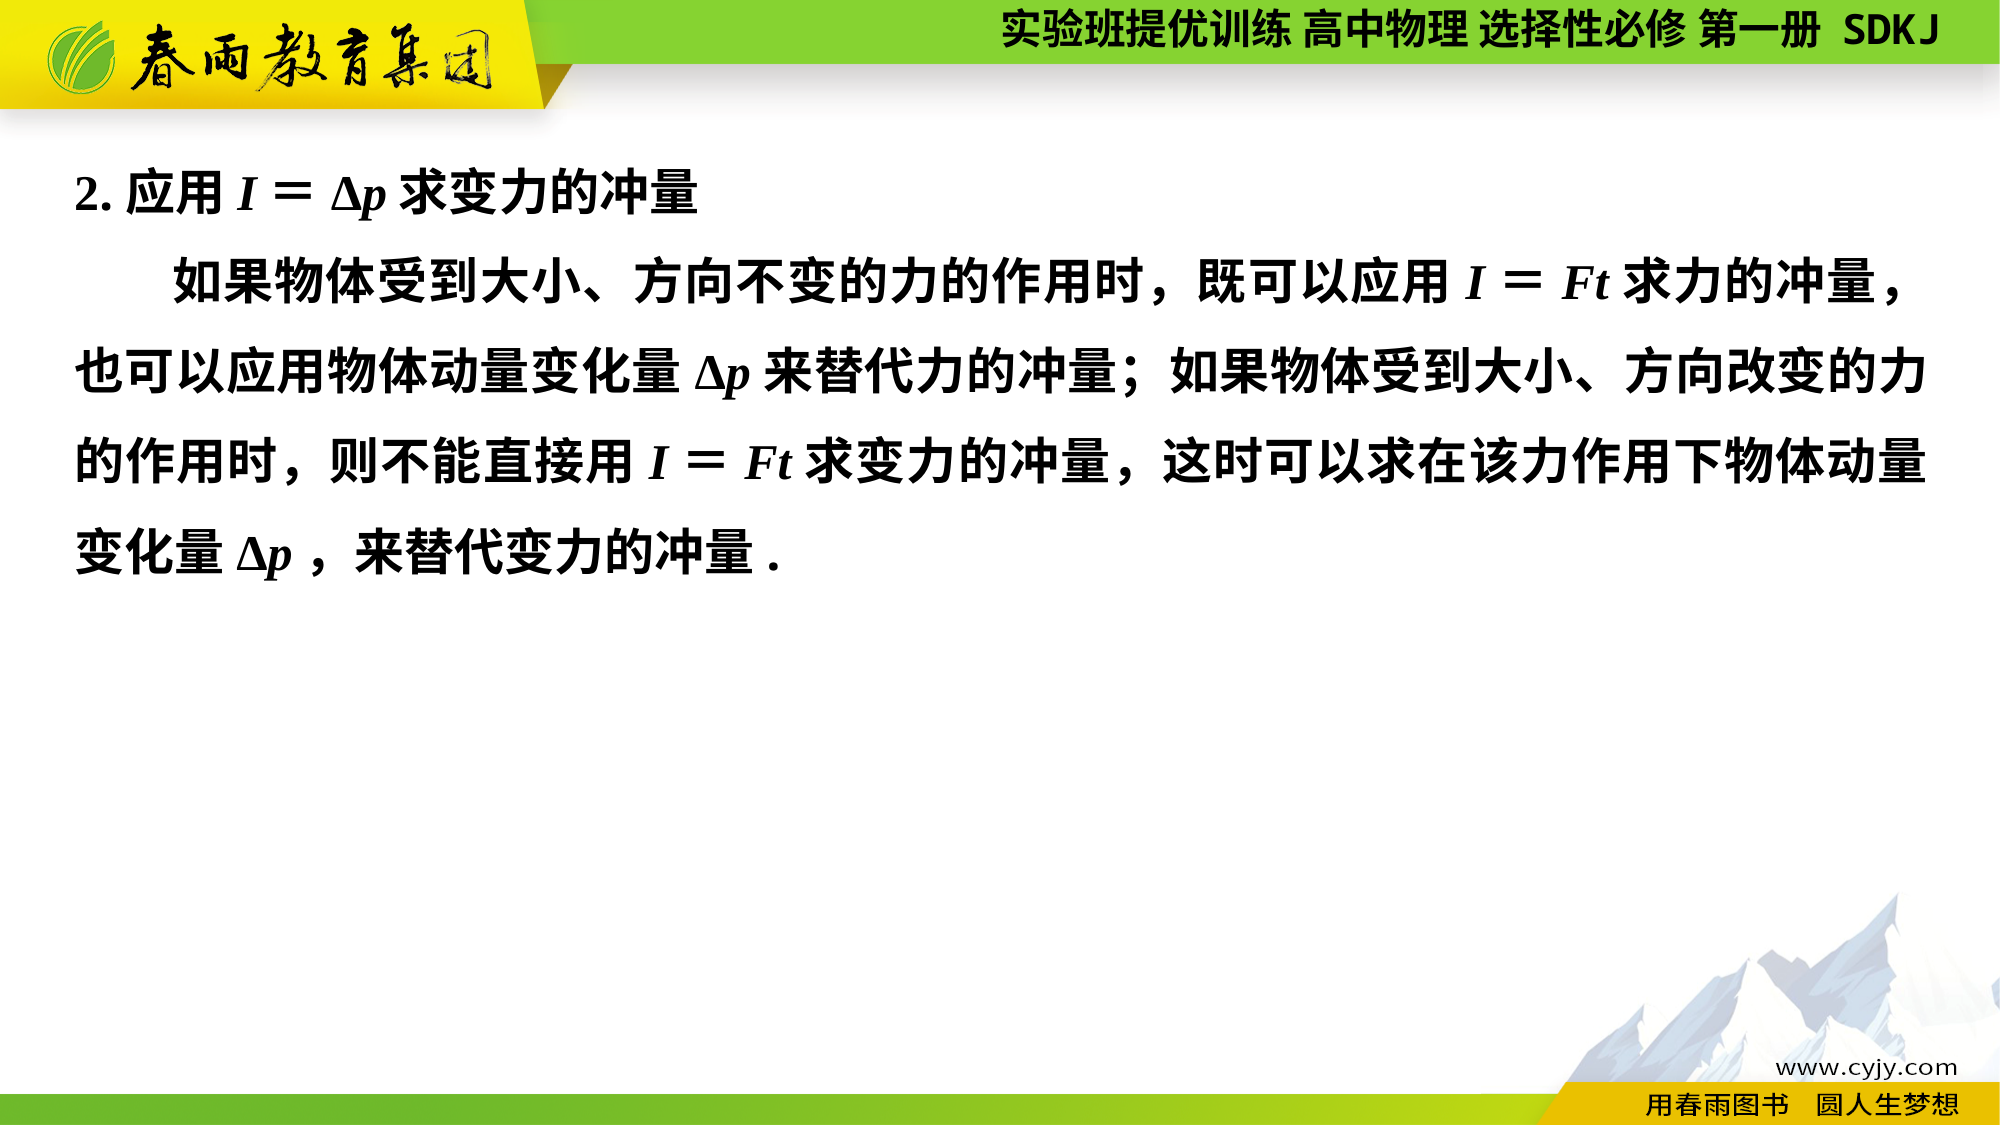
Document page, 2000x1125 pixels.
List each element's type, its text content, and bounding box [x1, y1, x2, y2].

picture [0, 0, 2000, 1125]
list 2.应用I＝Δp求变力的冲量 如果物体受到大小、方向不变的力的作用时，既可以应用I＝Ft求力的冲量，也可以应用物体动量变化量Δp来替代力的冲量；如果物体受到大小、方向改变的力的作用时，则不能直接用I＝Ft求变力的冲量，这时可以求在该力作用下物体动量变化量Δp，来替代变力的冲量. [59, 122, 1944, 592]
